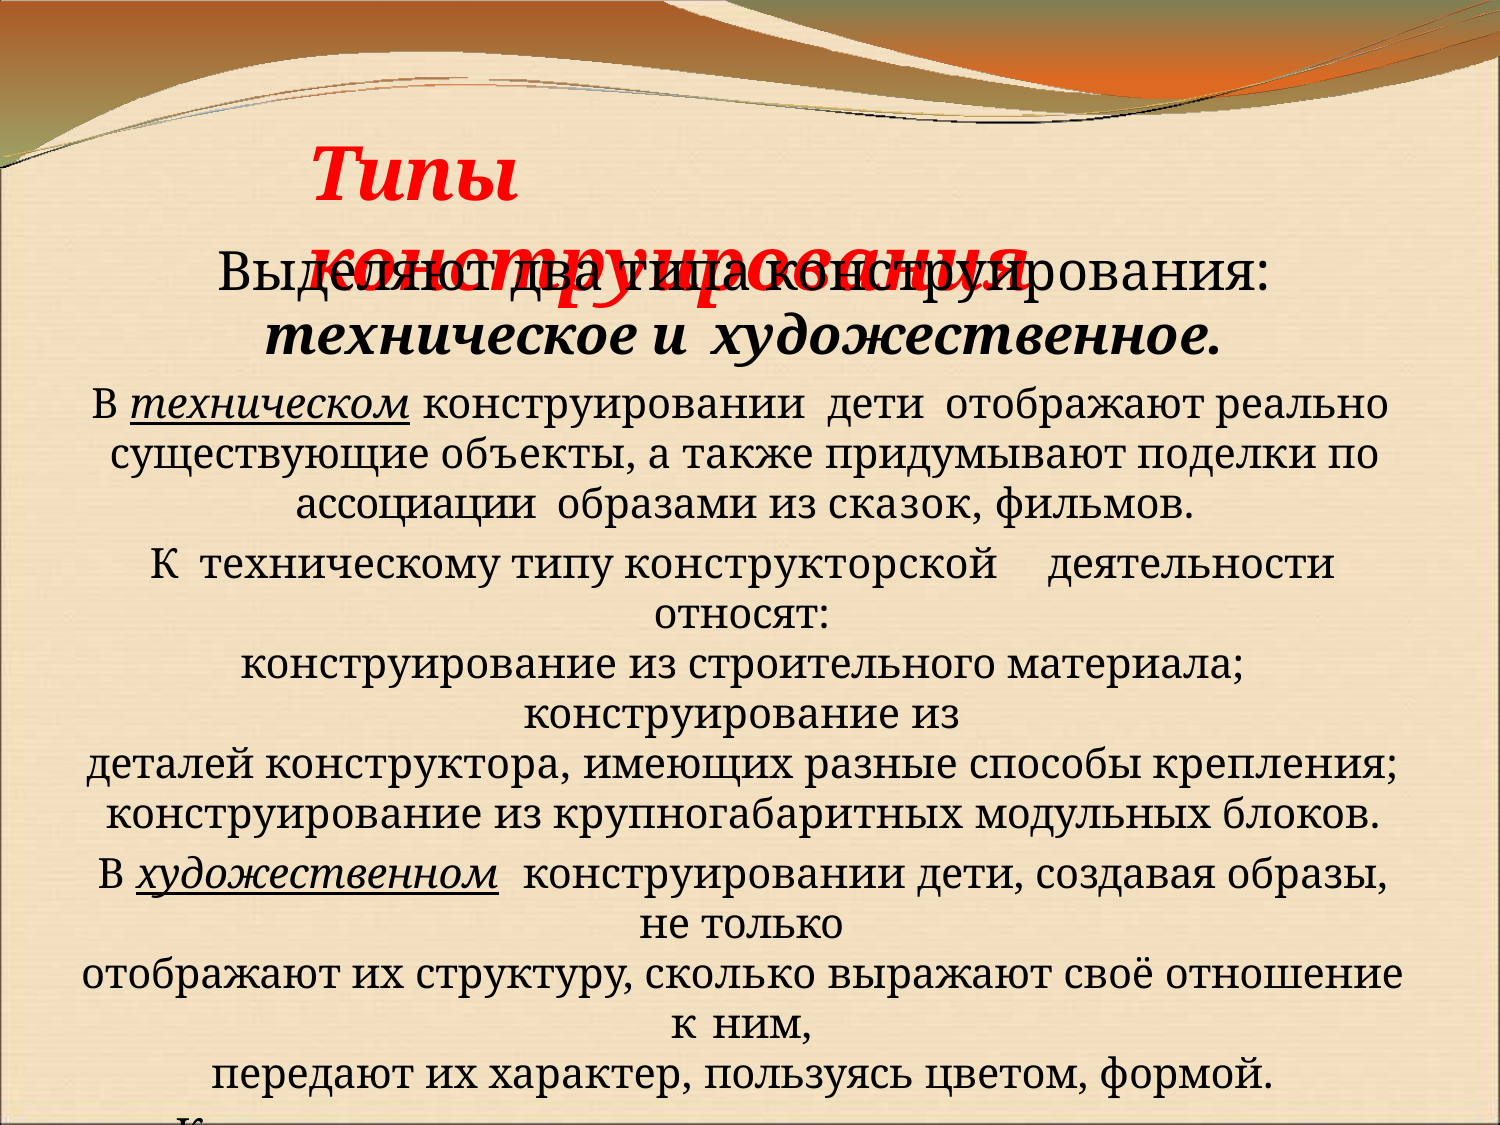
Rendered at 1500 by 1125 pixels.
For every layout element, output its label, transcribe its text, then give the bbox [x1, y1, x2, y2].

picture [0, 0, 1500, 1125]
title Типы конструирования [306, 123, 1195, 233]
text_box Выделяют два типа конструирования: техническое и художественное. В техническом конструировании дети отображают реально существующие объекты, а также придумывают поделки по ассоциации образами из сказок, фильмов. К техническому типу конструкторской деятельности относят: конструирование из строительного материала; конструирование из деталей конструктора, имеющих разные способы крепления; конструирование из крупногабаритных модульных блоков. В художественном конструировании дети, создавая образы, не только отображают их структуру, сколько выражают своё отношение к ним, передают их характер, пользуясь цветом, формой. К художественному типу конструирования относятся конструирование из бумаги и конструирование из природного материала. [66, 233, 1422, 1125]
